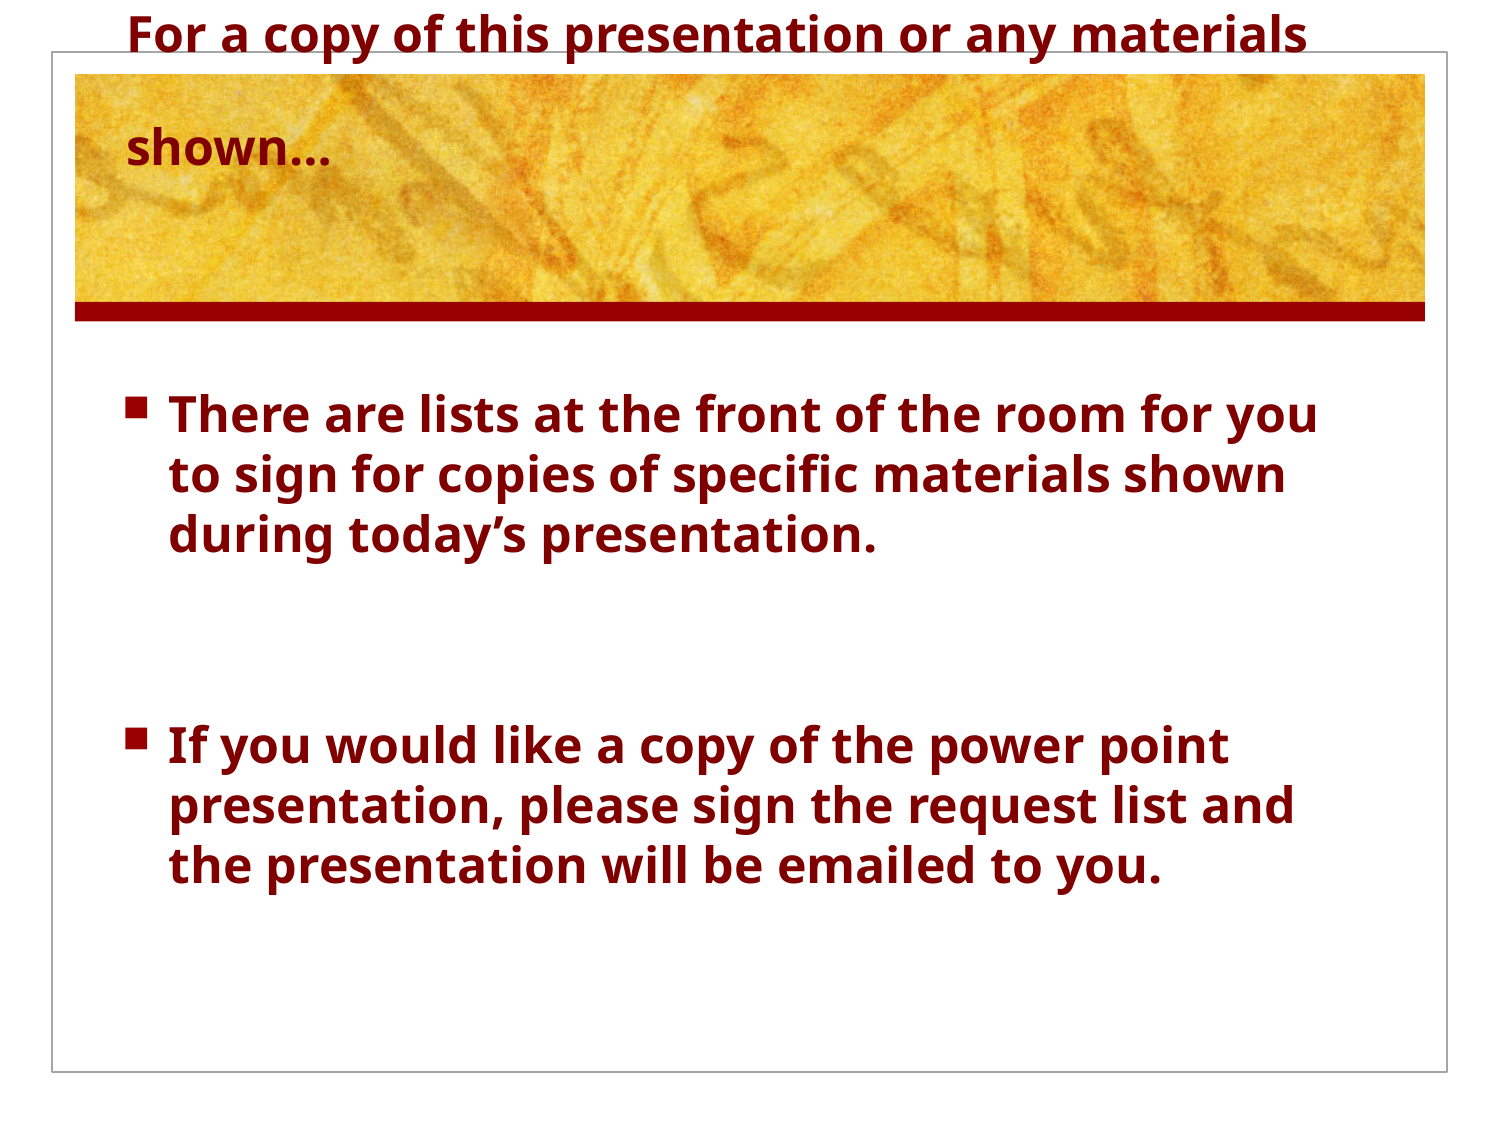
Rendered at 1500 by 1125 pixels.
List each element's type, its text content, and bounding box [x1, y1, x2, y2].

list There are lists at the front of the room for you to sign for copies of specific materials shown during today’s presentation. [107, 375, 1395, 675]
list If you would like a copy of the power point presentation, please sign the request list and the presentation will be emailed to you. [107, 705, 1395, 1006]
picture [75, 74, 1425, 301]
title For a copy of this presentation or any materials shown… [111, 112, 1395, 288]
